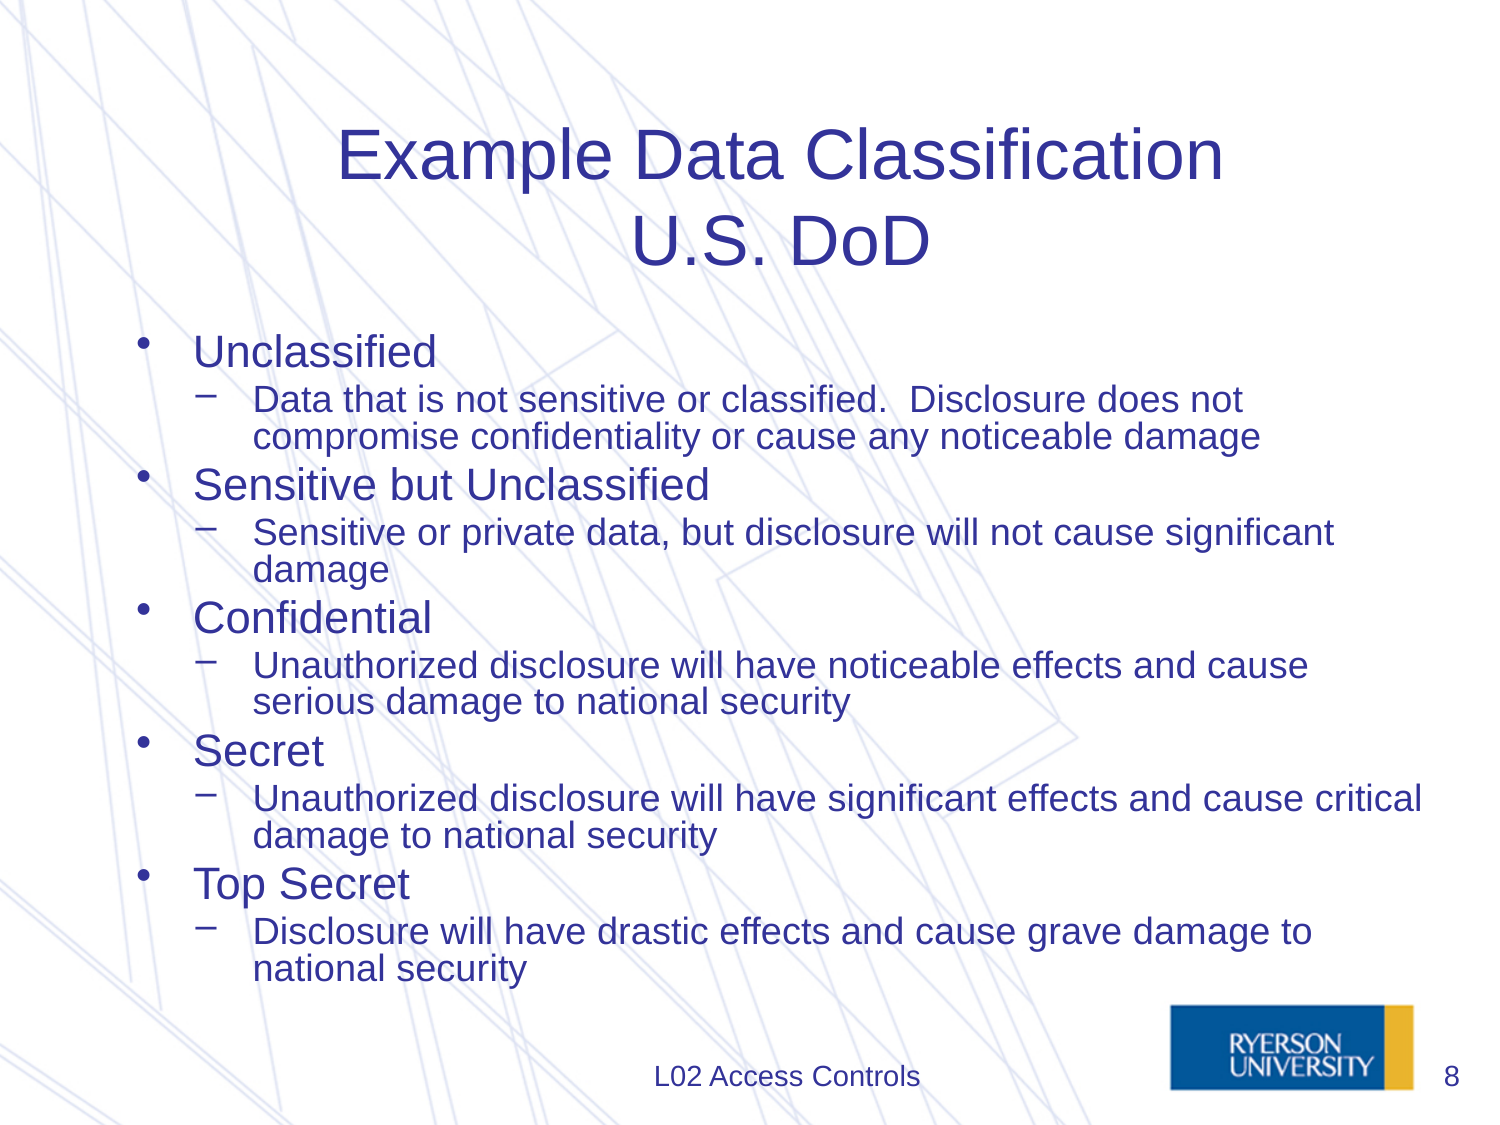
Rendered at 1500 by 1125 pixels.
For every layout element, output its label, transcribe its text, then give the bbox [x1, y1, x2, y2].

footer L02 Access Controls [449, 1049, 1126, 1113]
picture [0, 0, 1500, 1125]
title Example Data Classification U.S. DoD [112, 99, 1451, 288]
list Unclassified Data that is not sensitive or classified. Disclosure does not compromise confidentiality or cause any noticeable damage Sensitive but Unclassified Sensitive or private data, but disclosure will not cause significant damage Confidential Unauthorized disclosure will have noticeable effects and cause serious damage to national security Secret Unauthorized disclosure will have significant effects and cause critical damage to national security Top Secret Disclosure will have drastic effects and cause grave damage to national security [112, 324, 1451, 1001]
slide_number 8 [1399, 1049, 1476, 1113]
